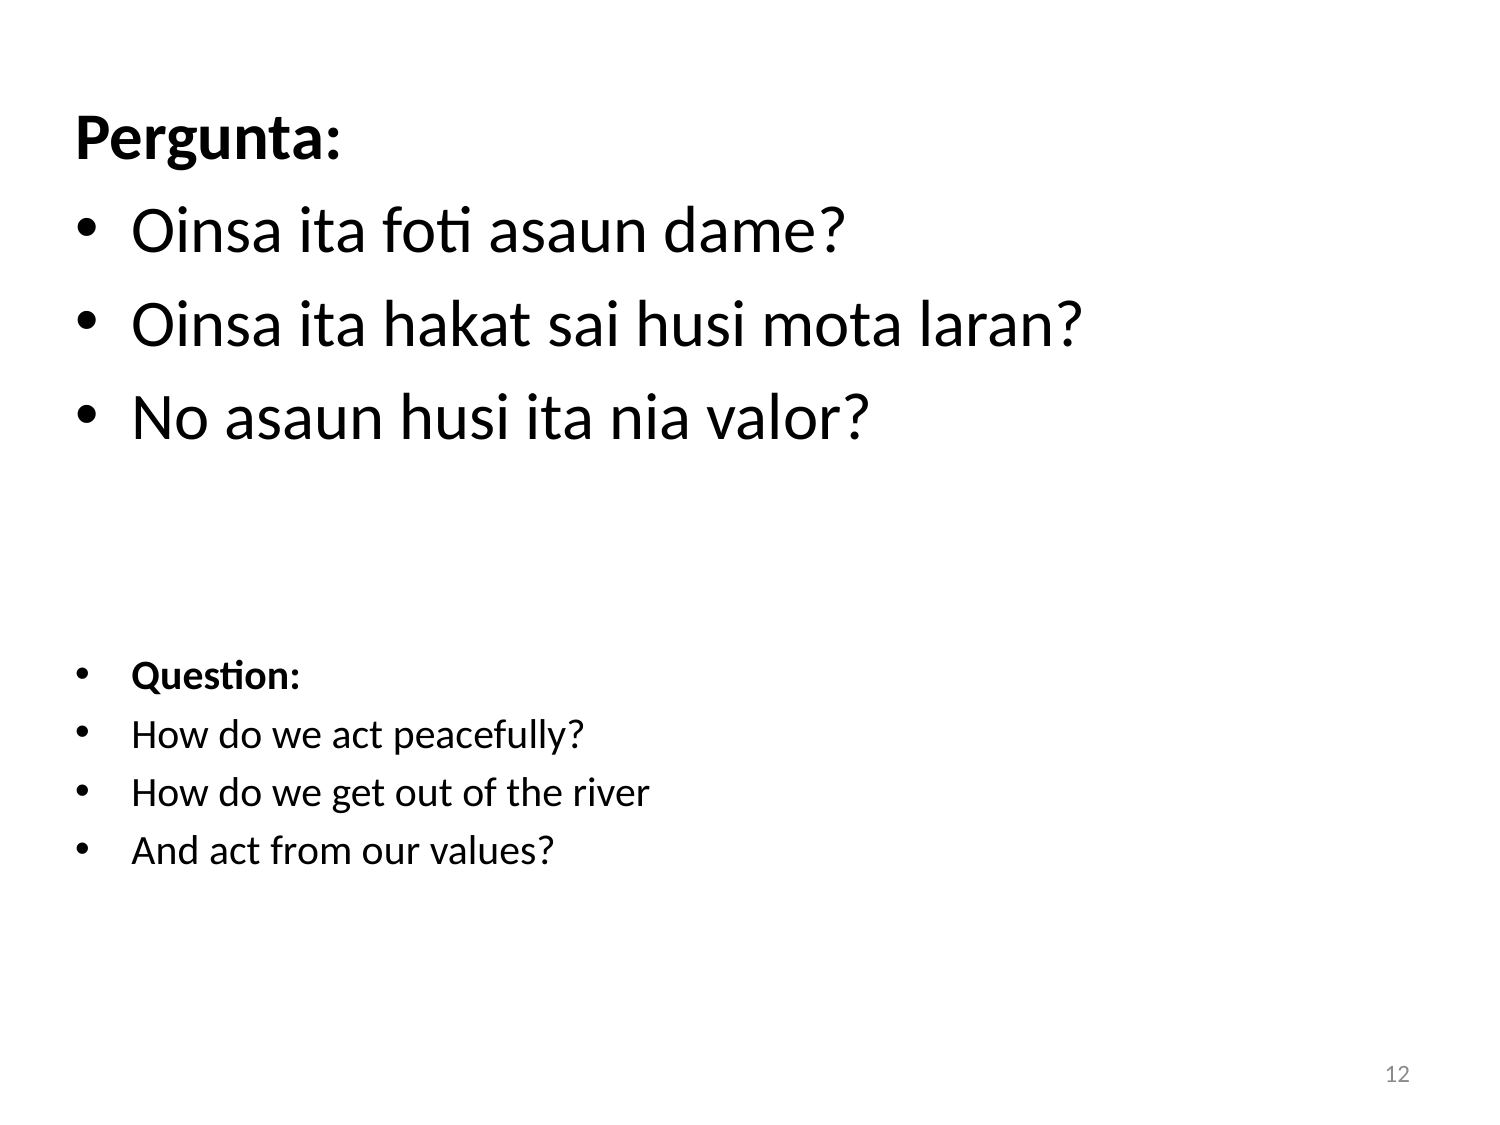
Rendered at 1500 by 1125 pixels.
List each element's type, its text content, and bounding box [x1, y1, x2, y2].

list Pergunta: Oinsa ita foti asaun dame? Oinsa ita hakat sai husi mota laran? No asaun husi ita nia valor? Question: How do we act peacefully? How do we get out of the river And act from our values? [60, 84, 1411, 1016]
slide_number 12 [1074, 1042, 1425, 1103]
